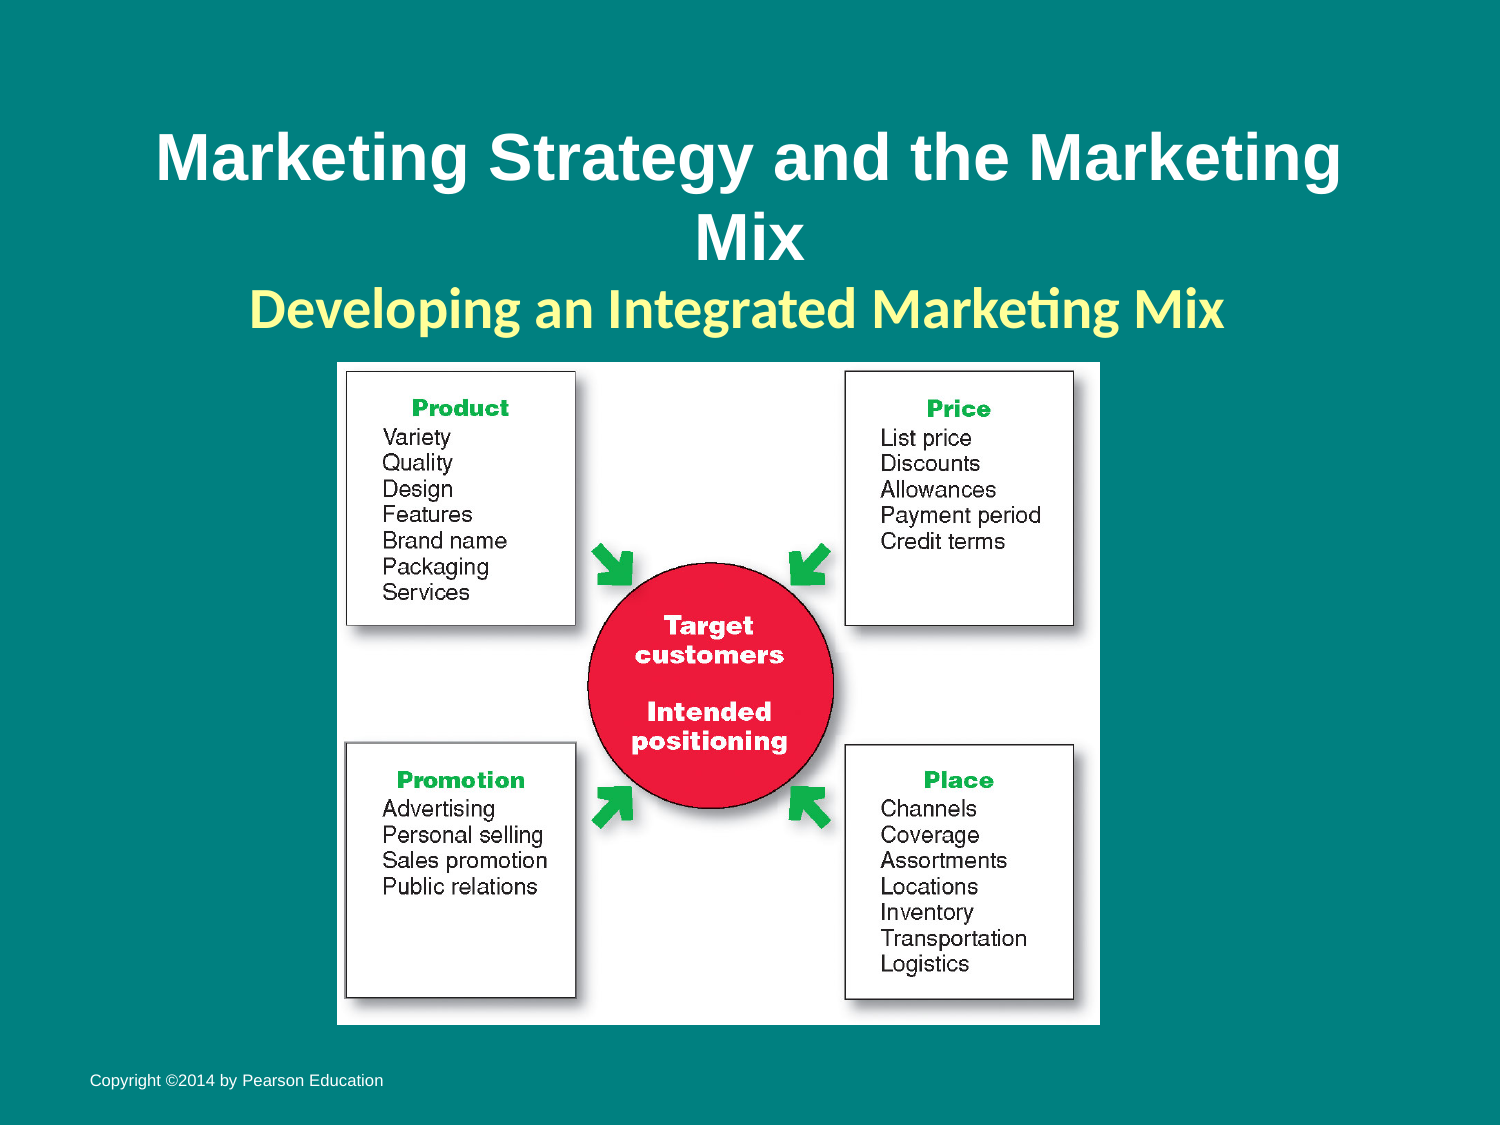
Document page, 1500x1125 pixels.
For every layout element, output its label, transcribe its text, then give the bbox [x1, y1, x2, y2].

title Marketing Strategy and the Marketing Mix [112, 99, 1388, 288]
picture [337, 362, 1100, 1026]
list Developing an Integrated Marketing Mix [149, 262, 1326, 326]
text_box Copyright ©2014 by Pearson Education [74, 1062, 825, 1098]
